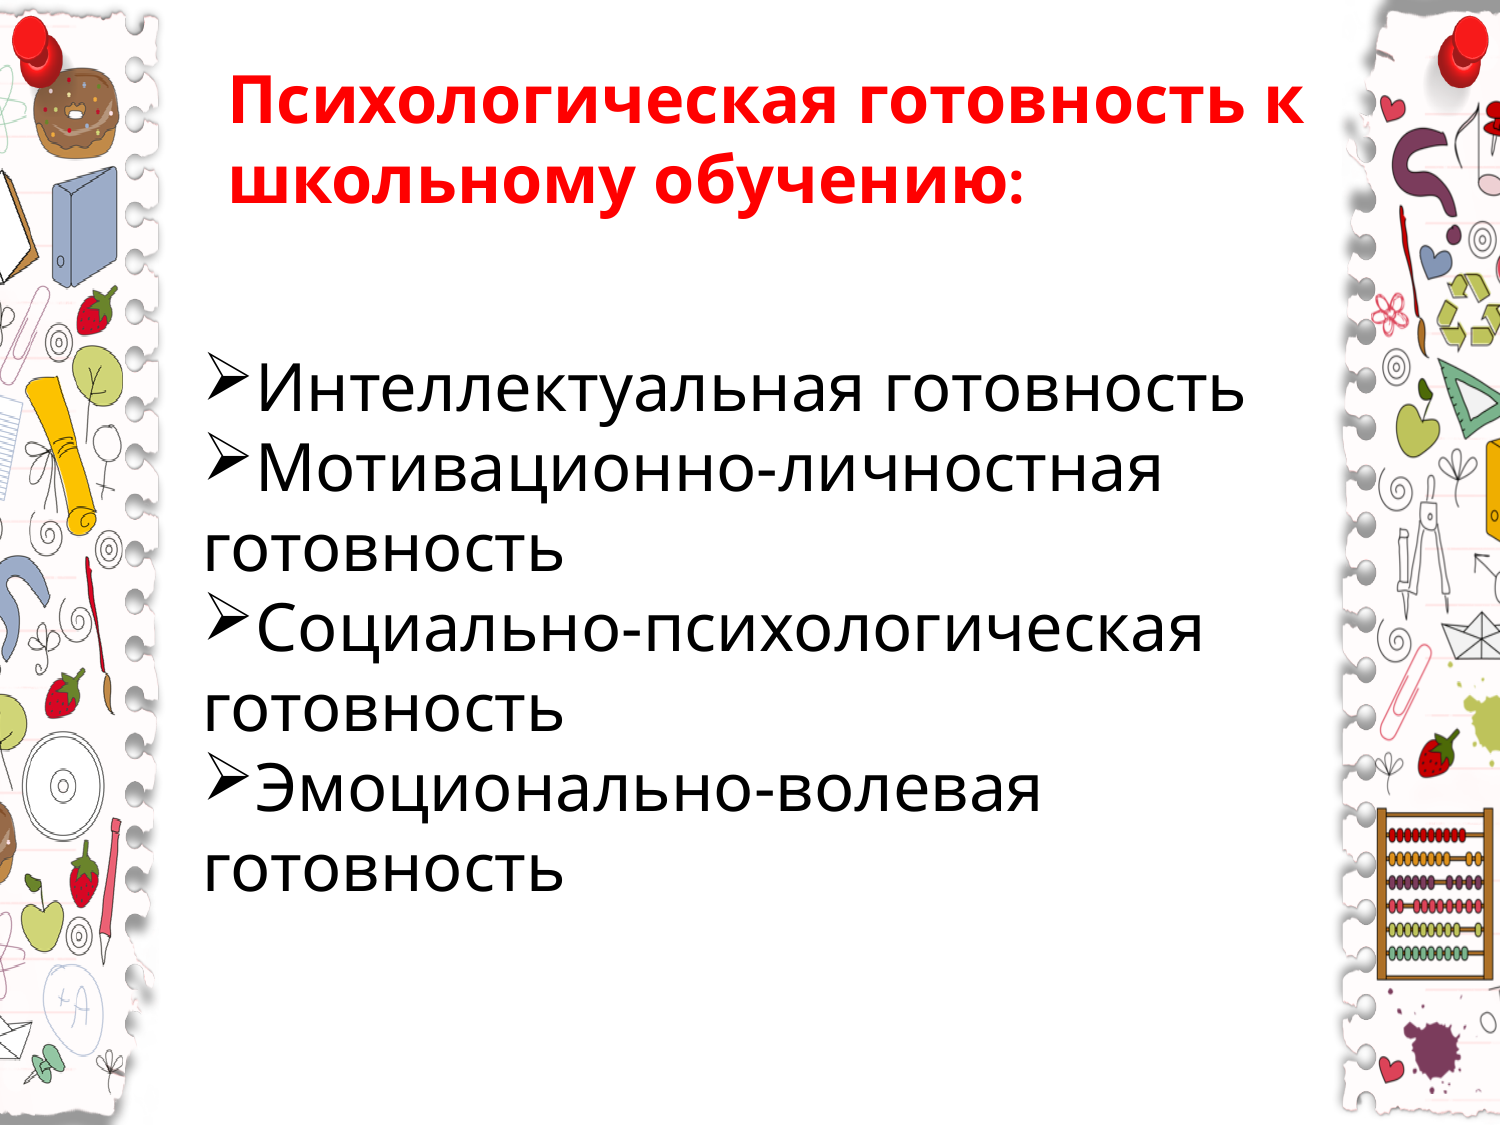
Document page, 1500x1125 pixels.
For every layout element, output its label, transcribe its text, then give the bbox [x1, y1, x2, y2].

text_box Психологическая готовность к школьному обучению: [212, 49, 1325, 225]
picture [1371, 94, 1500, 1094]
text_box Интеллектуальная готовность Мотивационно-личностная готовность Социально-психологическая готовность Эмоционально-волевая готовность [187, 337, 1363, 957]
picture [0, 62, 123, 1099]
